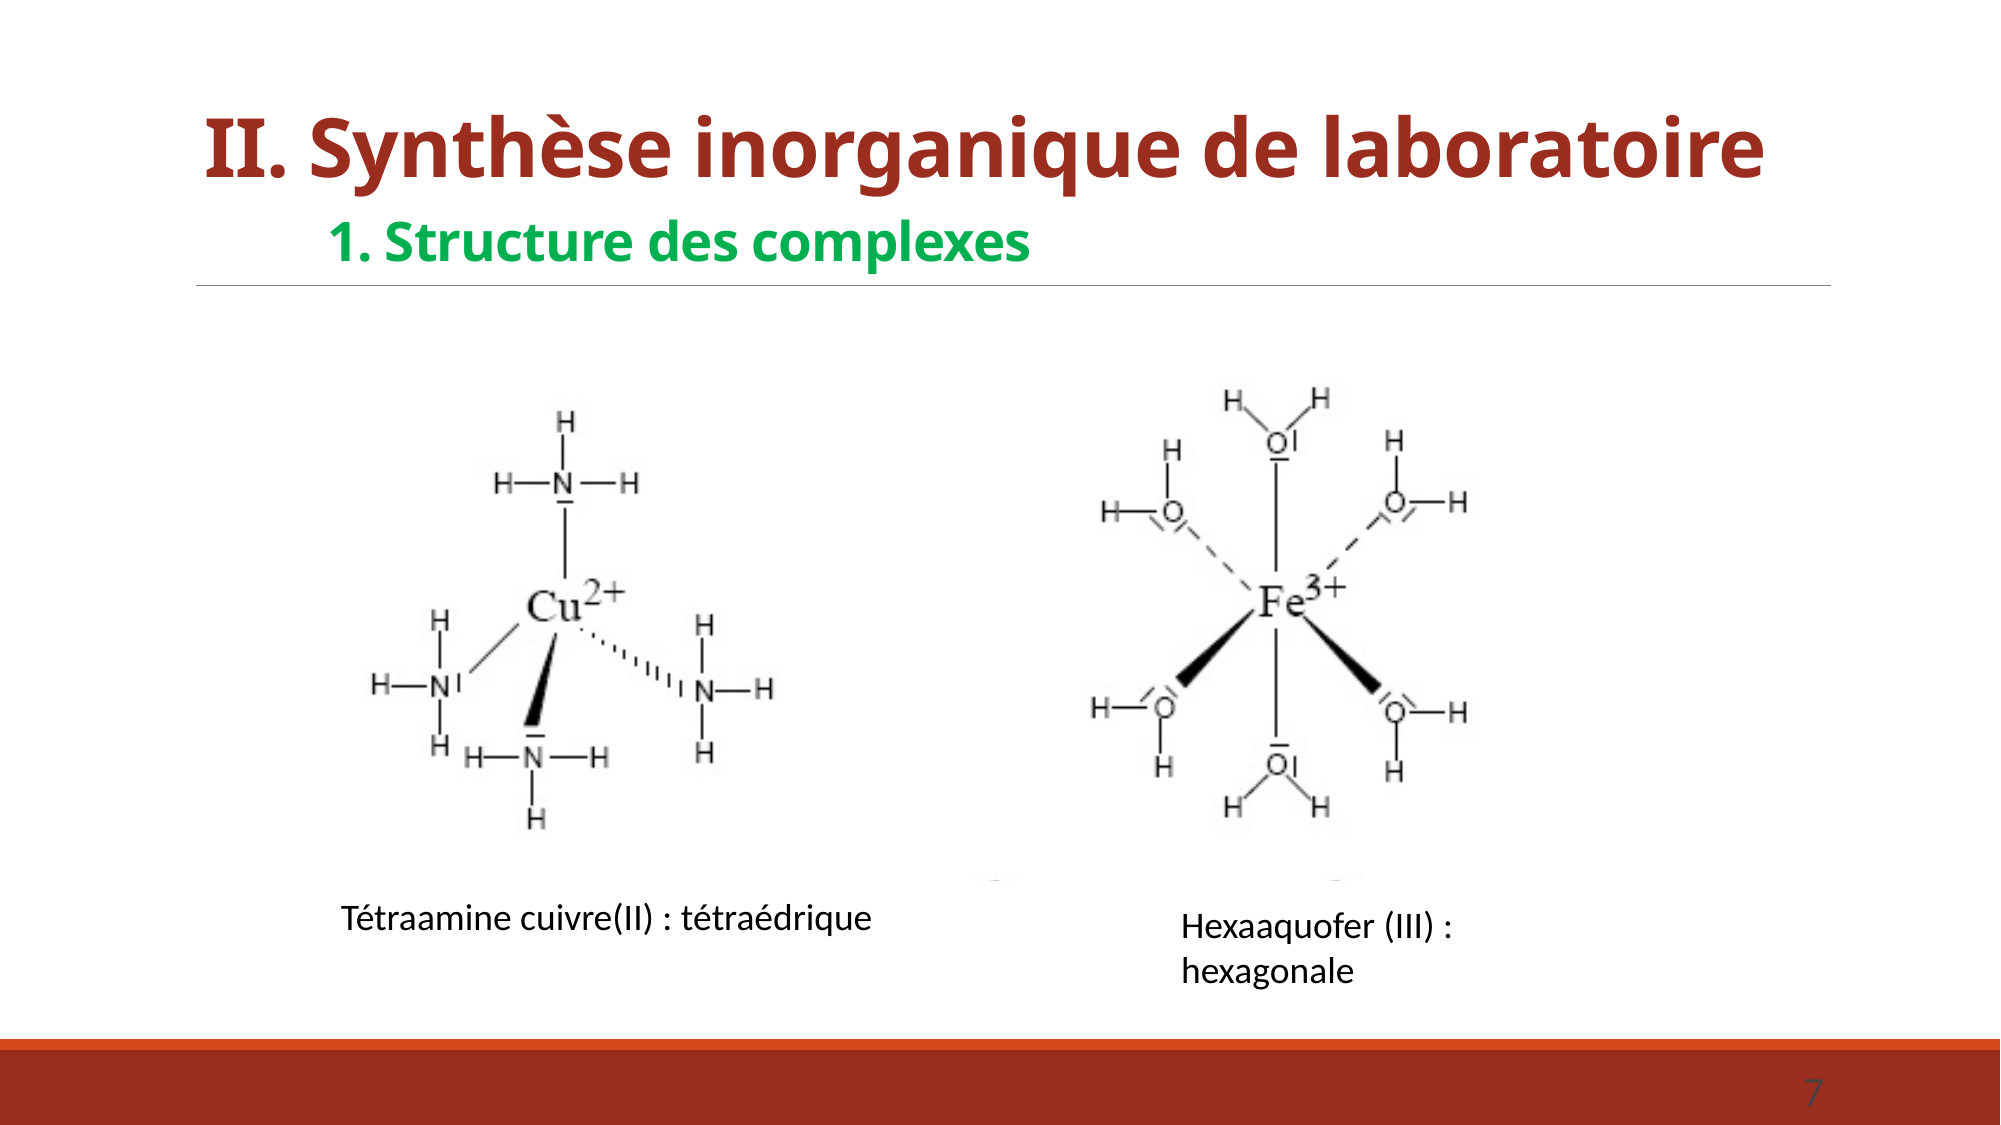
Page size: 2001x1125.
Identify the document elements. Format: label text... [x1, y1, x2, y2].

text_box Hexaaquofer (III) : hexagonale [1166, 893, 1532, 998]
picture [325, 361, 1507, 882]
slide_number 7 [1624, 1059, 1840, 1120]
title II. Synthèse inorganique de laboratoire 1. Structure des complexes [189, 47, 1840, 286]
text_box Tétraamine cuivre(II) : tétraédrique [326, 889, 909, 946]
